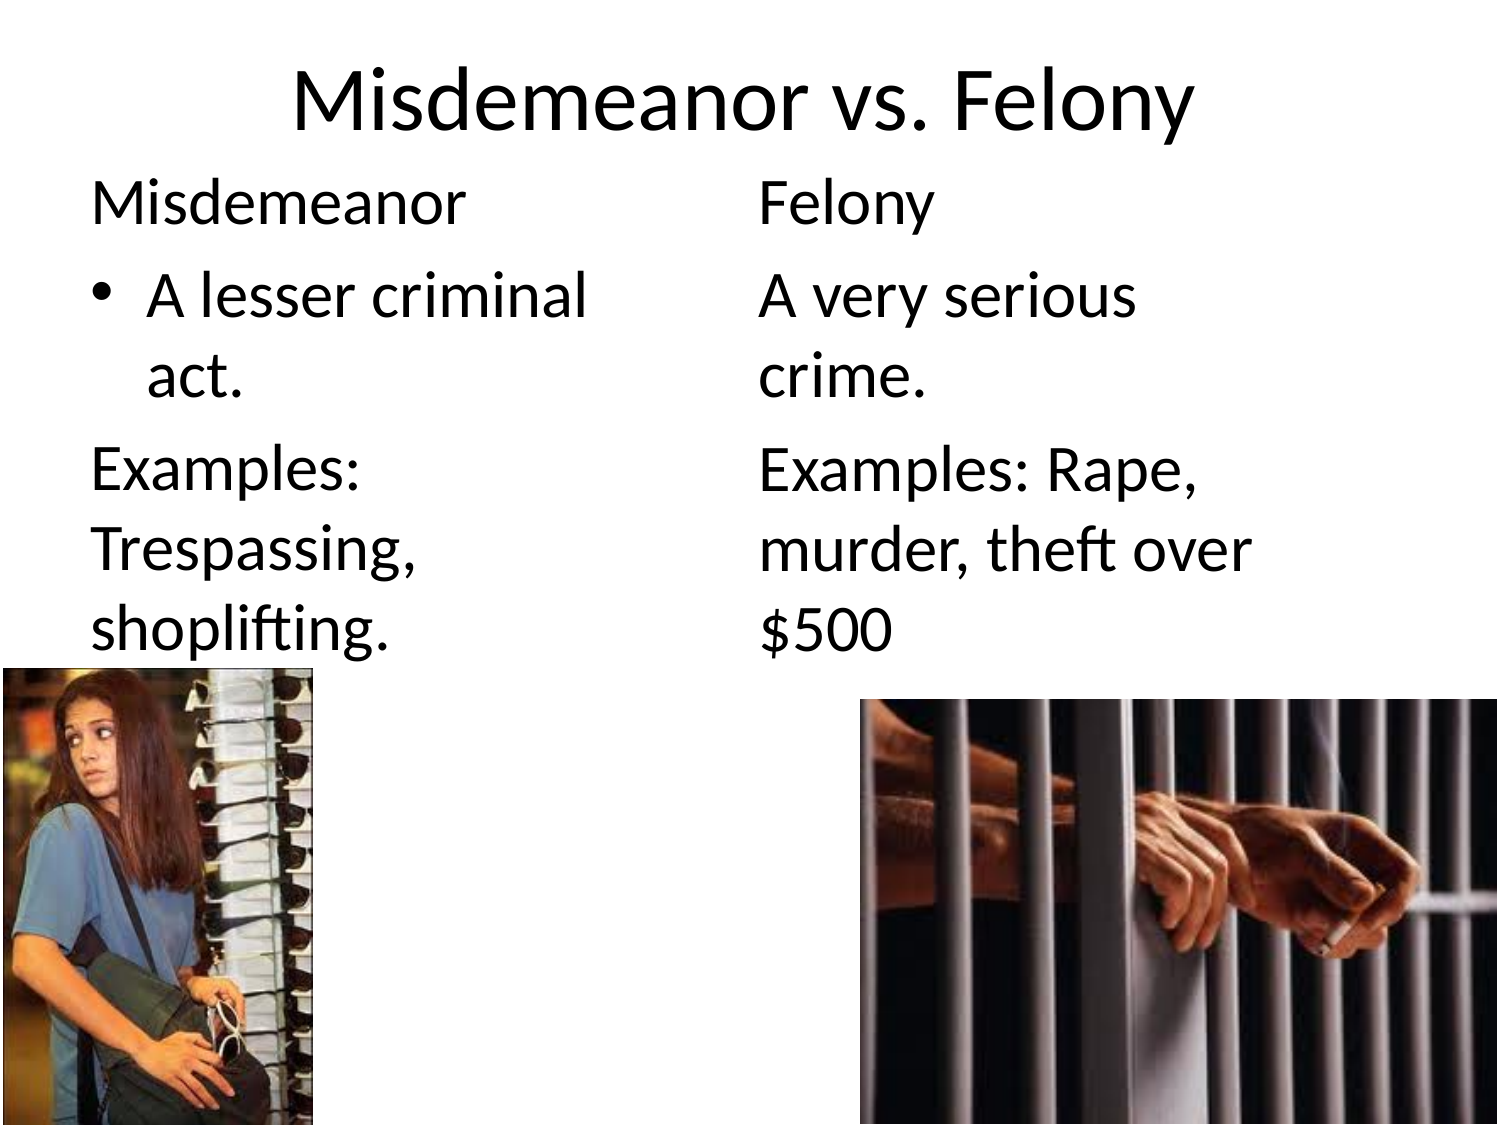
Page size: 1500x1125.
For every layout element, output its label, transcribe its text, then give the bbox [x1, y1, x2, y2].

picture [2, 668, 313, 1125]
list Misdemeanor A lesser criminal act. Examples: Trespassing, shoplifting. [75, 149, 638, 893]
picture [860, 699, 1498, 1124]
text_box Felony A very serious crime. Examples: Rape, murder, theft over $500 [743, 149, 1307, 893]
title Misdemeanor vs. Felony [68, 0, 1419, 188]
